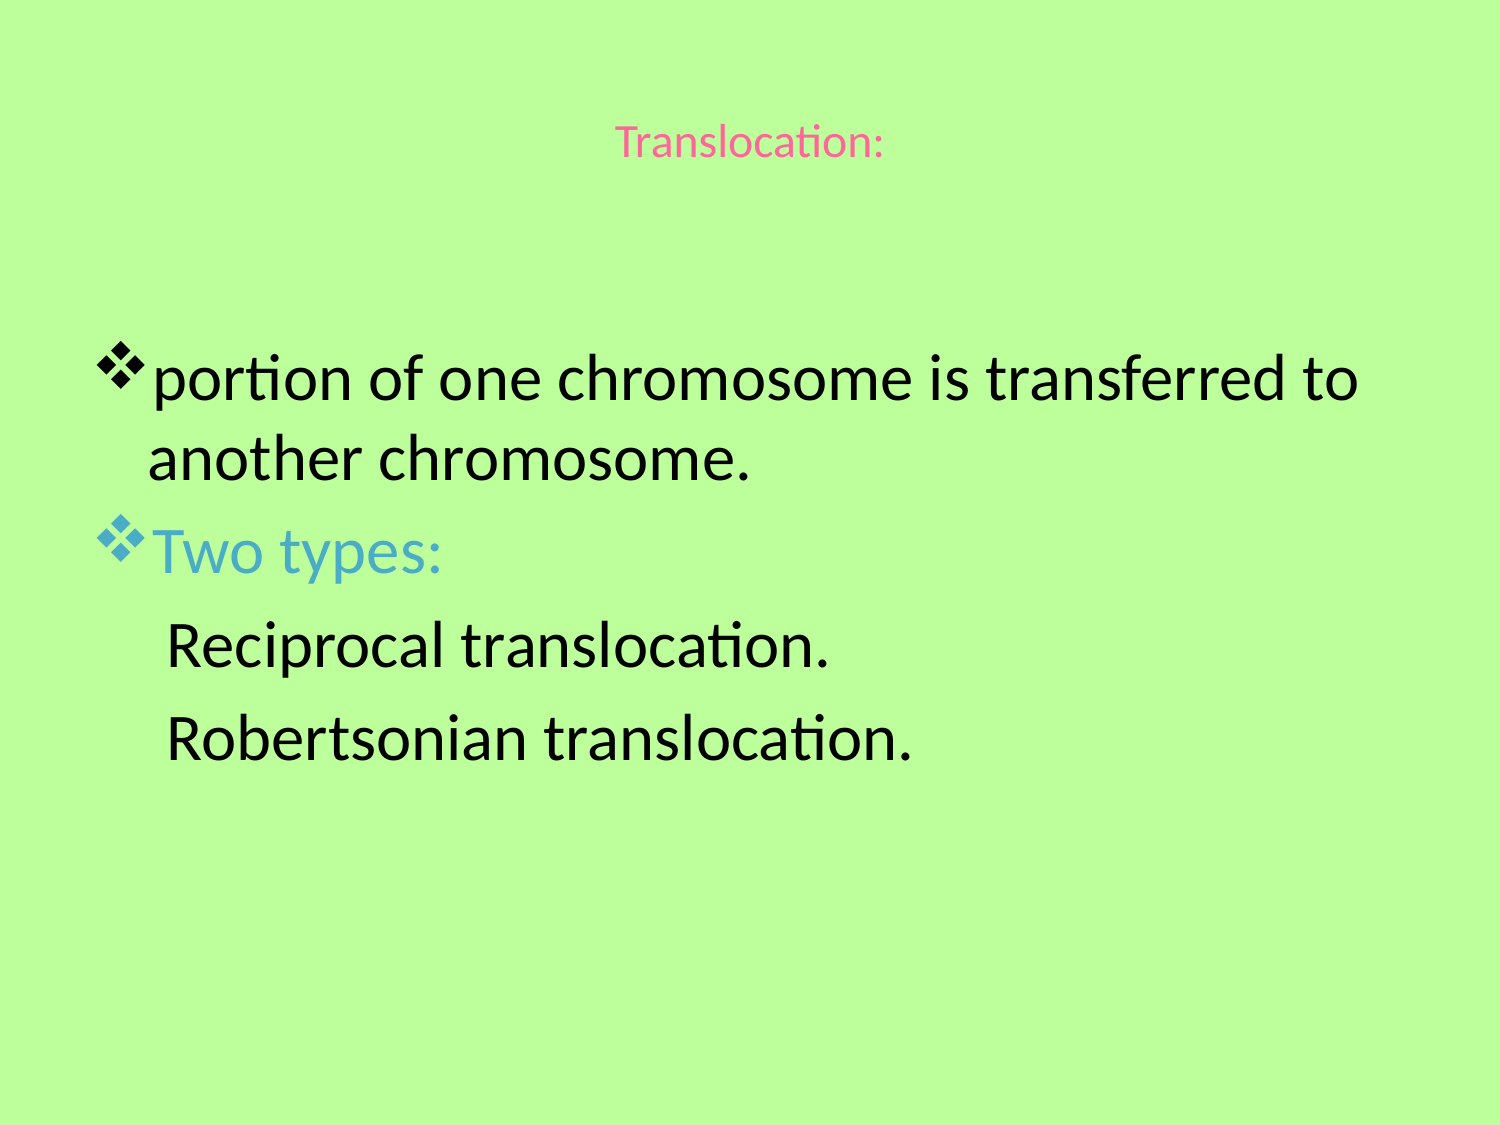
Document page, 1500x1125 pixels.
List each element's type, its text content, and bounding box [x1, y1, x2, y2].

title Translocation: [75, 45, 1425, 233]
list portion of one chromosome is transferred to another chromosome. Two types: Reciprocal translocation. Robertsonian translocation. [76, 326, 1427, 1069]
